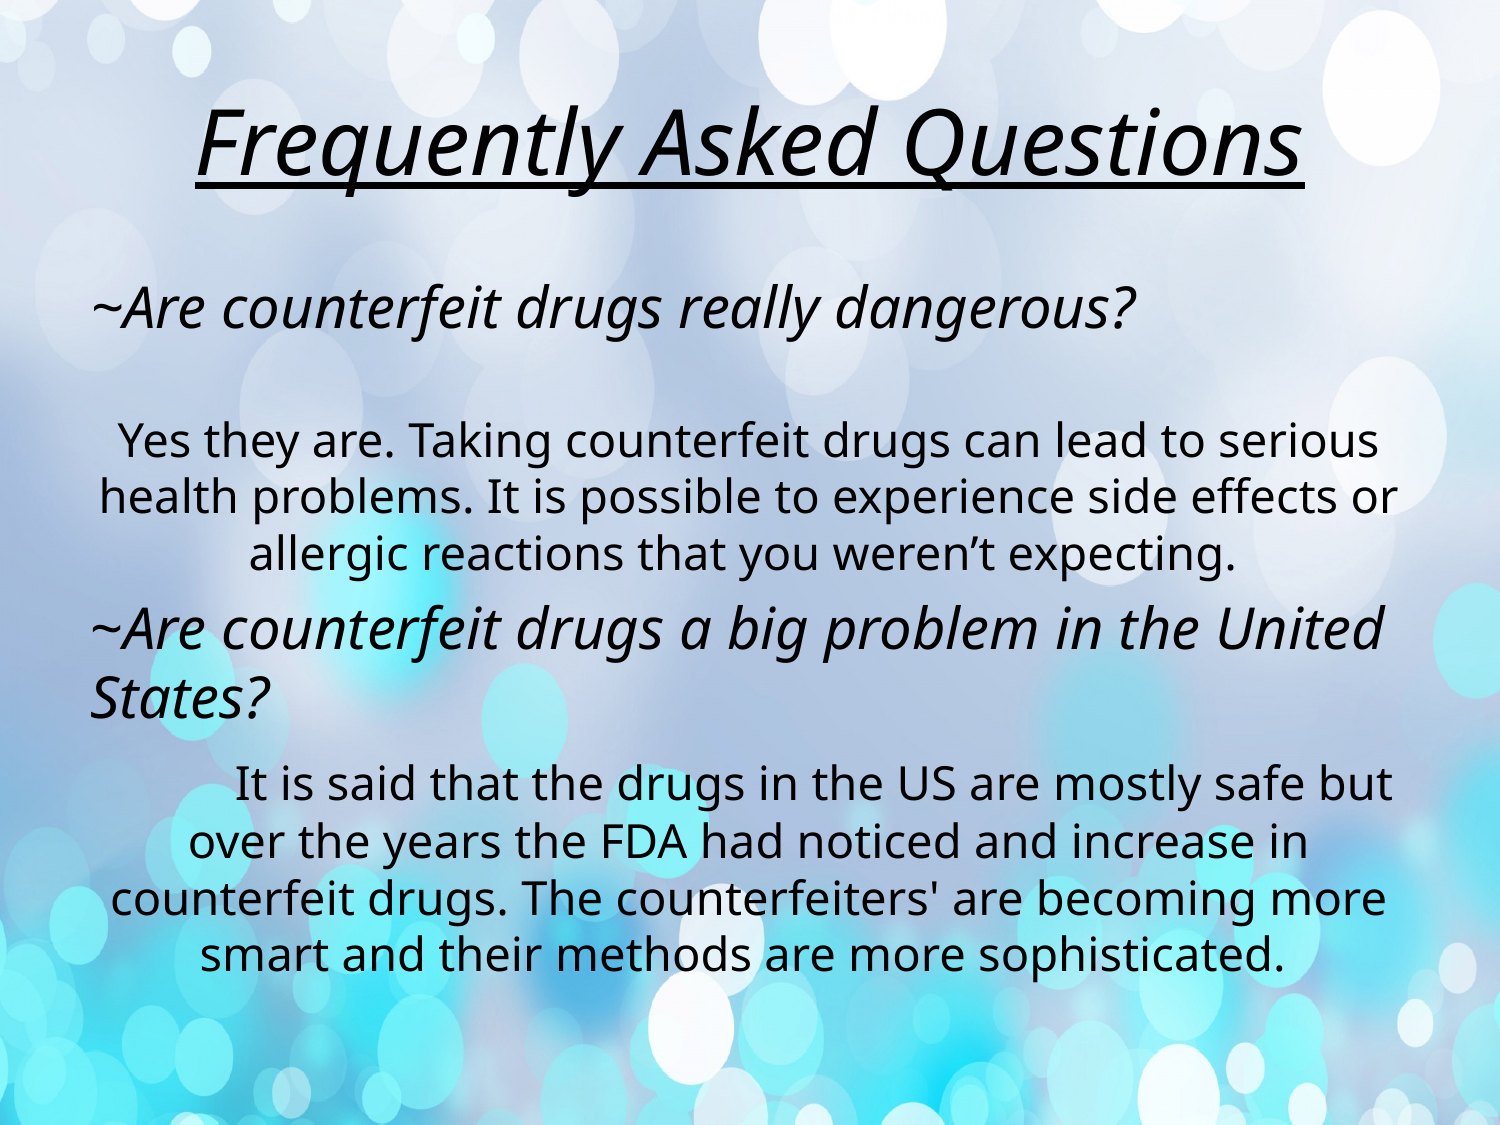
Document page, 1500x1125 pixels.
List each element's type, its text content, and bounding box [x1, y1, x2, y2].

list ~Are counterfeit drugs really dangerous? Yes they are. Taking counterfeit drugs can lead to serious health problems. It is possible to experience side effects or allergic reactions that you weren’t expecting. ~Are counterfeit drugs a big problem in the United States? It is said that the drugs in the US are mostly safe but over the years the FDA had noticed and increase in counterfeit drugs. The counterfeiters' are becoming more smart and their methods are more sophisticated. [75, 262, 1425, 1005]
picture [0, 0, 1500, 1125]
title Frequently Asked Questions [75, 45, 1425, 233]
